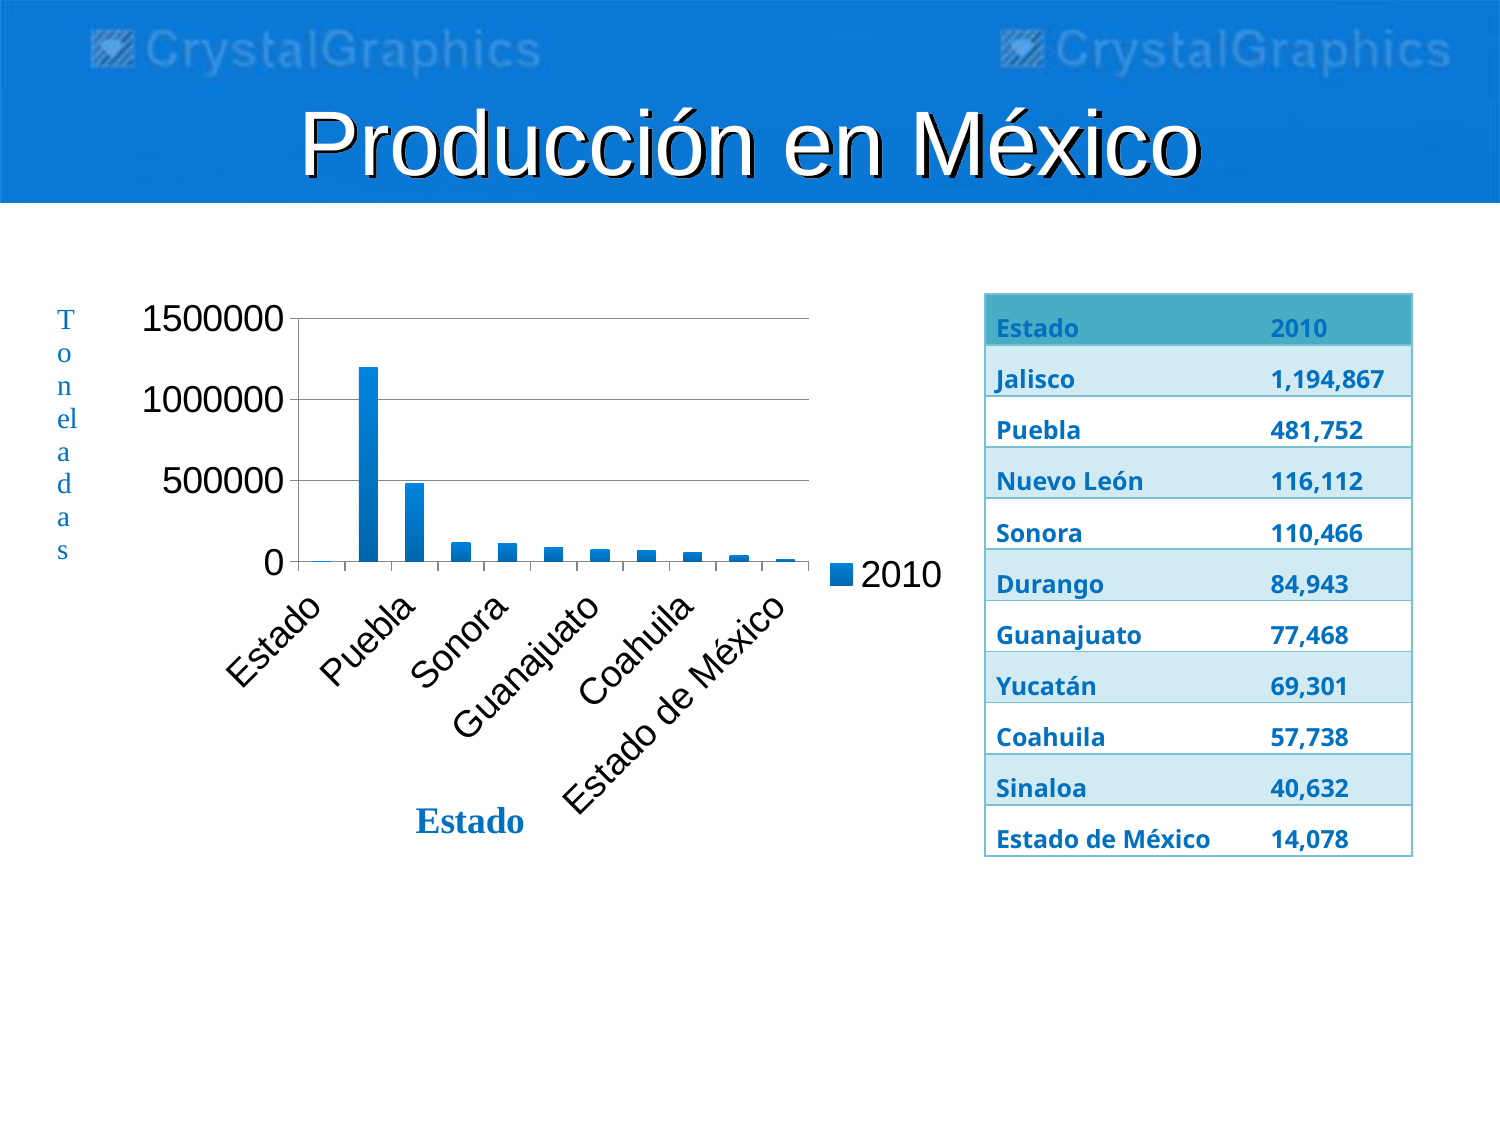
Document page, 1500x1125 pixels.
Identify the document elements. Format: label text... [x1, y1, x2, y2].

picture [0, 0, 1500, 203]
table_cell 40,632 [1259, 755, 1411, 804]
title Producción en México [74, 44, 1426, 203]
table_cell Estado de México [986, 806, 1259, 855]
table_cell 110,466 [1259, 499, 1411, 548]
table_cell Nuevo León [986, 448, 1259, 497]
table_cell 84,943 [1259, 550, 1411, 600]
table_cell Coahuila [986, 703, 1259, 753]
table_cell 14,078 [1259, 806, 1411, 855]
table_cell 1,194,867 [1259, 346, 1411, 395]
table_cell 77,468 [1259, 601, 1411, 651]
table_cell Jalisco [986, 346, 1259, 395]
table_cell Yucatán [986, 652, 1259, 702]
table_cell Sinaloa [986, 755, 1259, 804]
text_box [0, 203, 1500, 1125]
table_cell 69,301 [1259, 652, 1411, 702]
table_cell 57,738 [1259, 703, 1411, 753]
table_cell 116,112 [1259, 448, 1411, 497]
table_cell Durango [986, 550, 1259, 600]
table_header Estado [986, 295, 1259, 344]
table_header 2010 [1259, 295, 1411, 344]
table_cell Sonora [986, 499, 1259, 548]
chart [0, 239, 968, 910]
table_cell Guanajuato [986, 601, 1259, 651]
table_cell Puebla [986, 397, 1259, 446]
table_cell 481,752 [1259, 397, 1411, 446]
